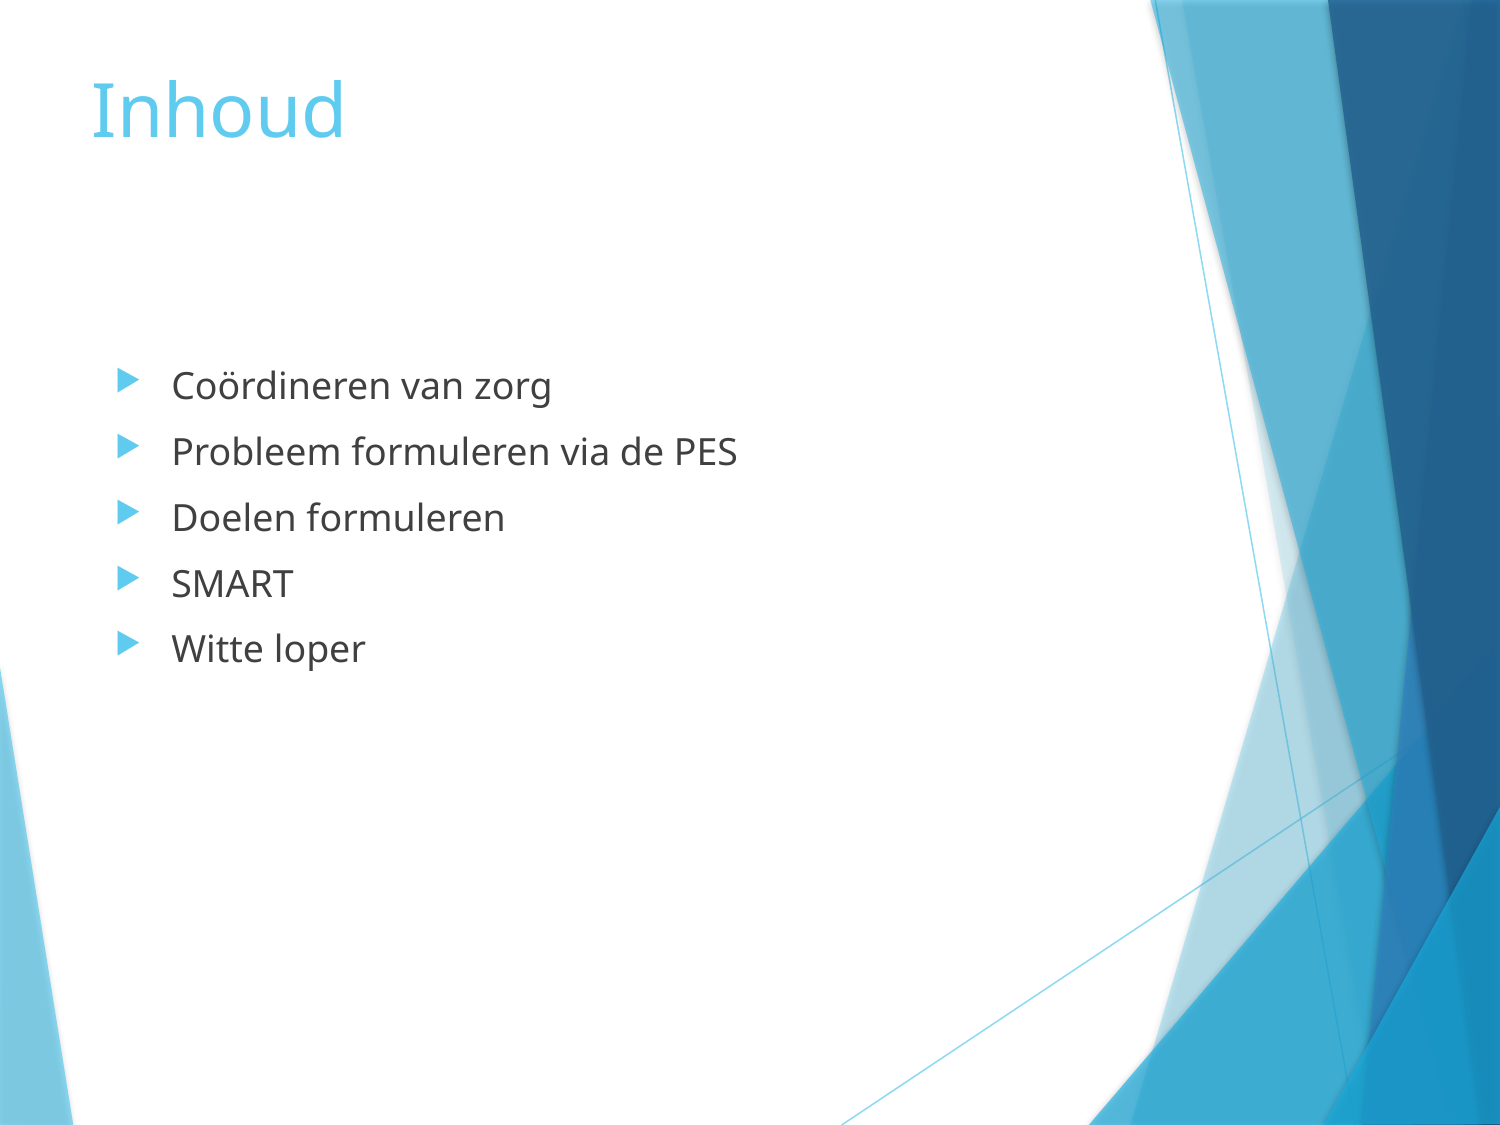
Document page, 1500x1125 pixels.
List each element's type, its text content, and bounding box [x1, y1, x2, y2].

title Inhoud [76, 54, 1427, 243]
list Coördineren van zorg Probleem formuleren via de PES Doelen formuleren SMART Witte loper [99, 354, 1142, 992]
